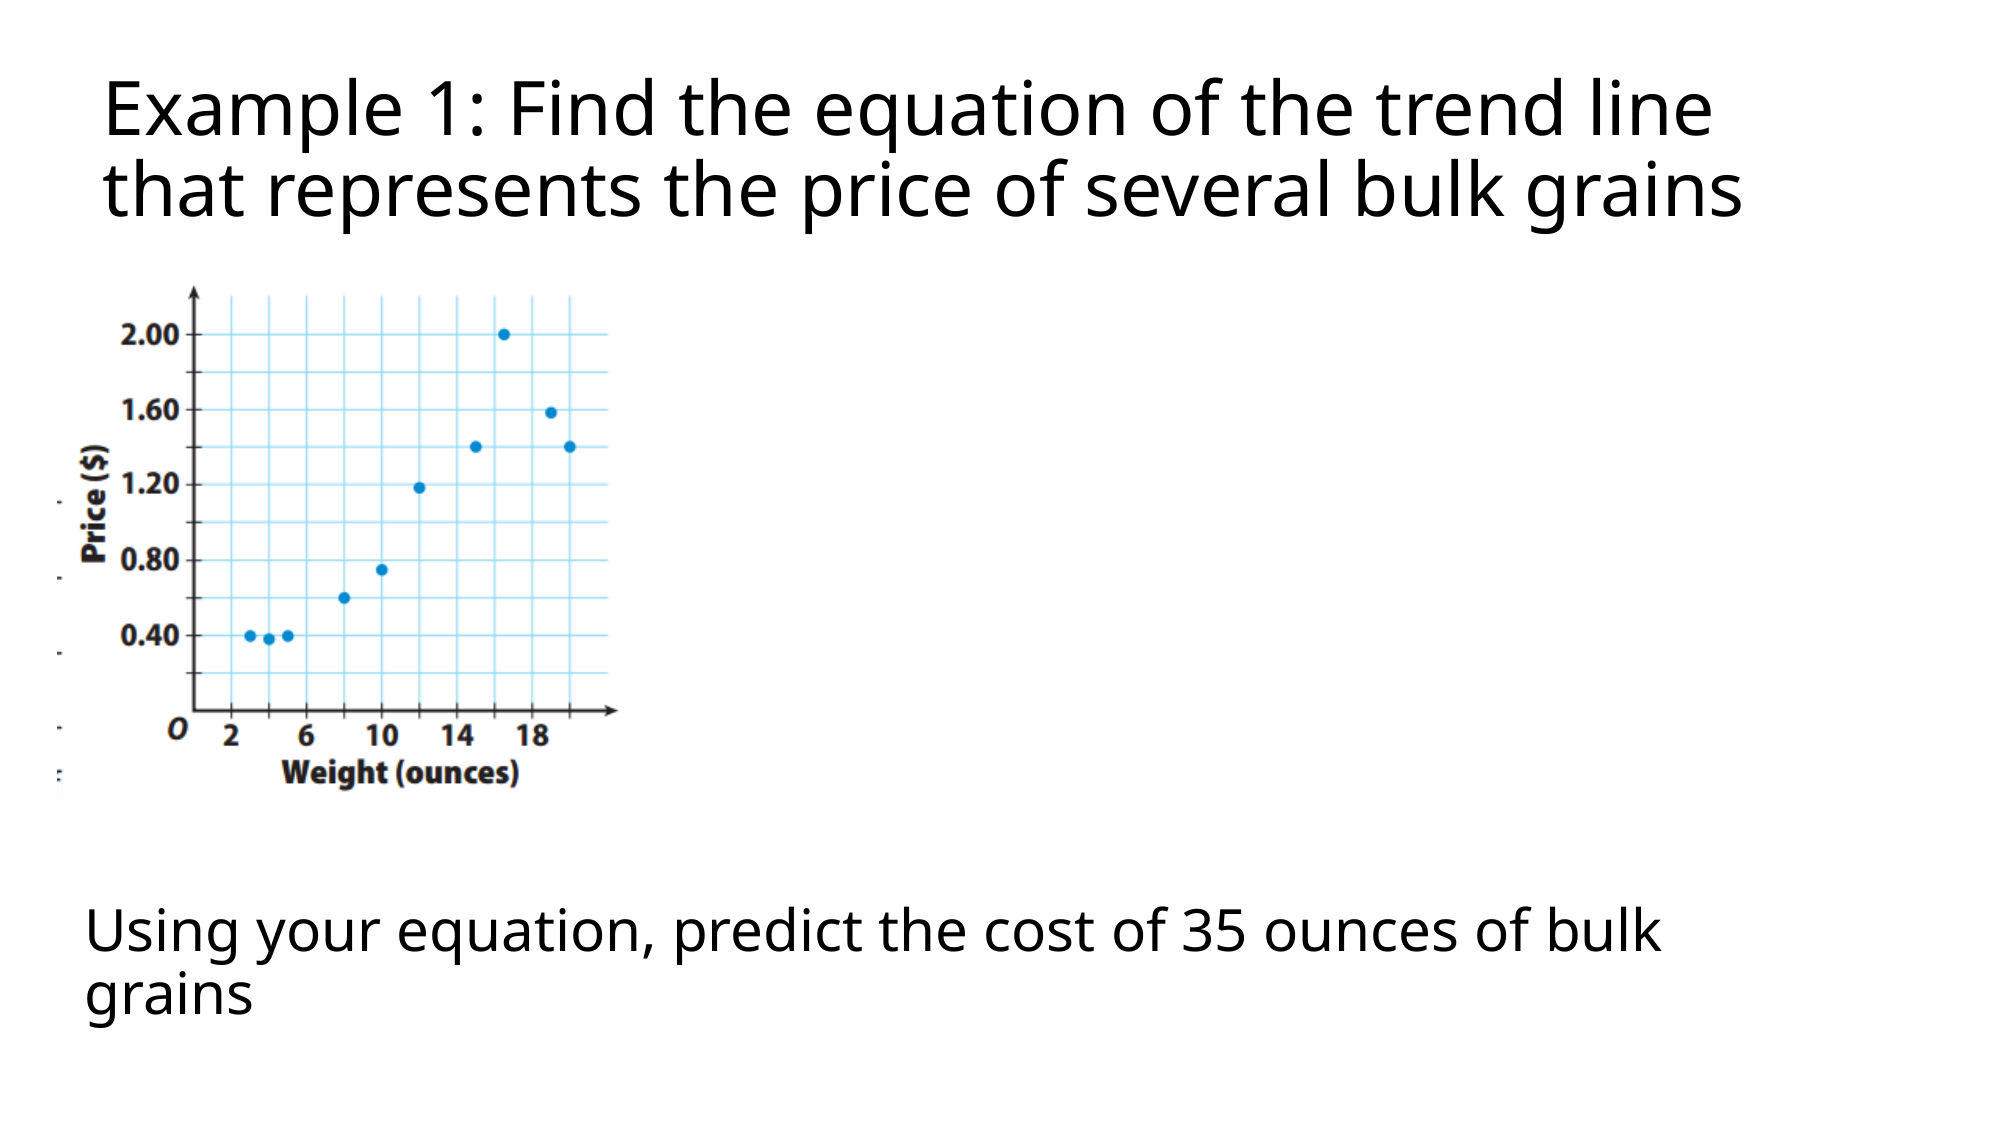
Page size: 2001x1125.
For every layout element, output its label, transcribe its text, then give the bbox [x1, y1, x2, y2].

text_box Using your equation, predict the cost of 35 ounces of bulk grains [69, 855, 1795, 1074]
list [57, 259, 619, 804]
title Example 1: Find the equation of the trend line that represents the price of several bulk grains [87, 42, 1813, 260]
